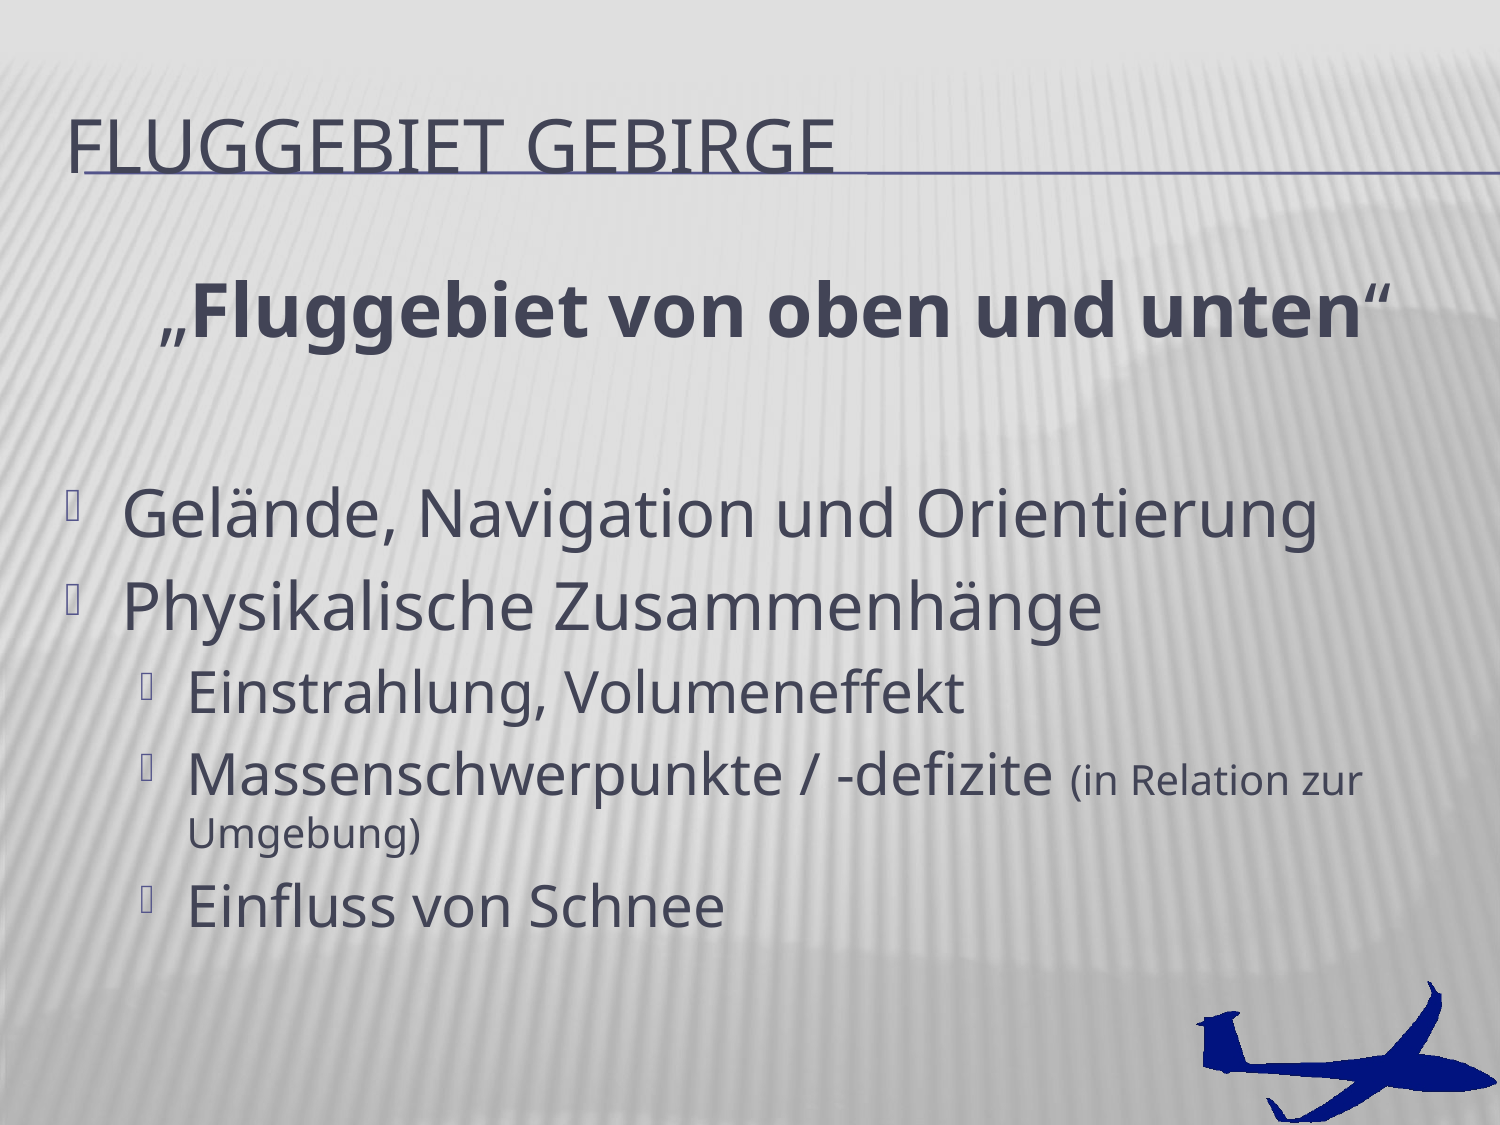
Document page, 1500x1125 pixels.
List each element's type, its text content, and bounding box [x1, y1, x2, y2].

list „Fluggebiet von oben und unten“ Gelände, Navigation und Orientierung Physikalische Zusammenhänge Einstrahlung, Volumeneffekt Massenschwerpunkte / -defizite (in Relation zur Umgebung) Einfluss von Schnee [50, 254, 1500, 998]
picture [1195, 978, 1500, 1125]
title Fluggebiet Gebirge [50, 75, 1475, 213]
